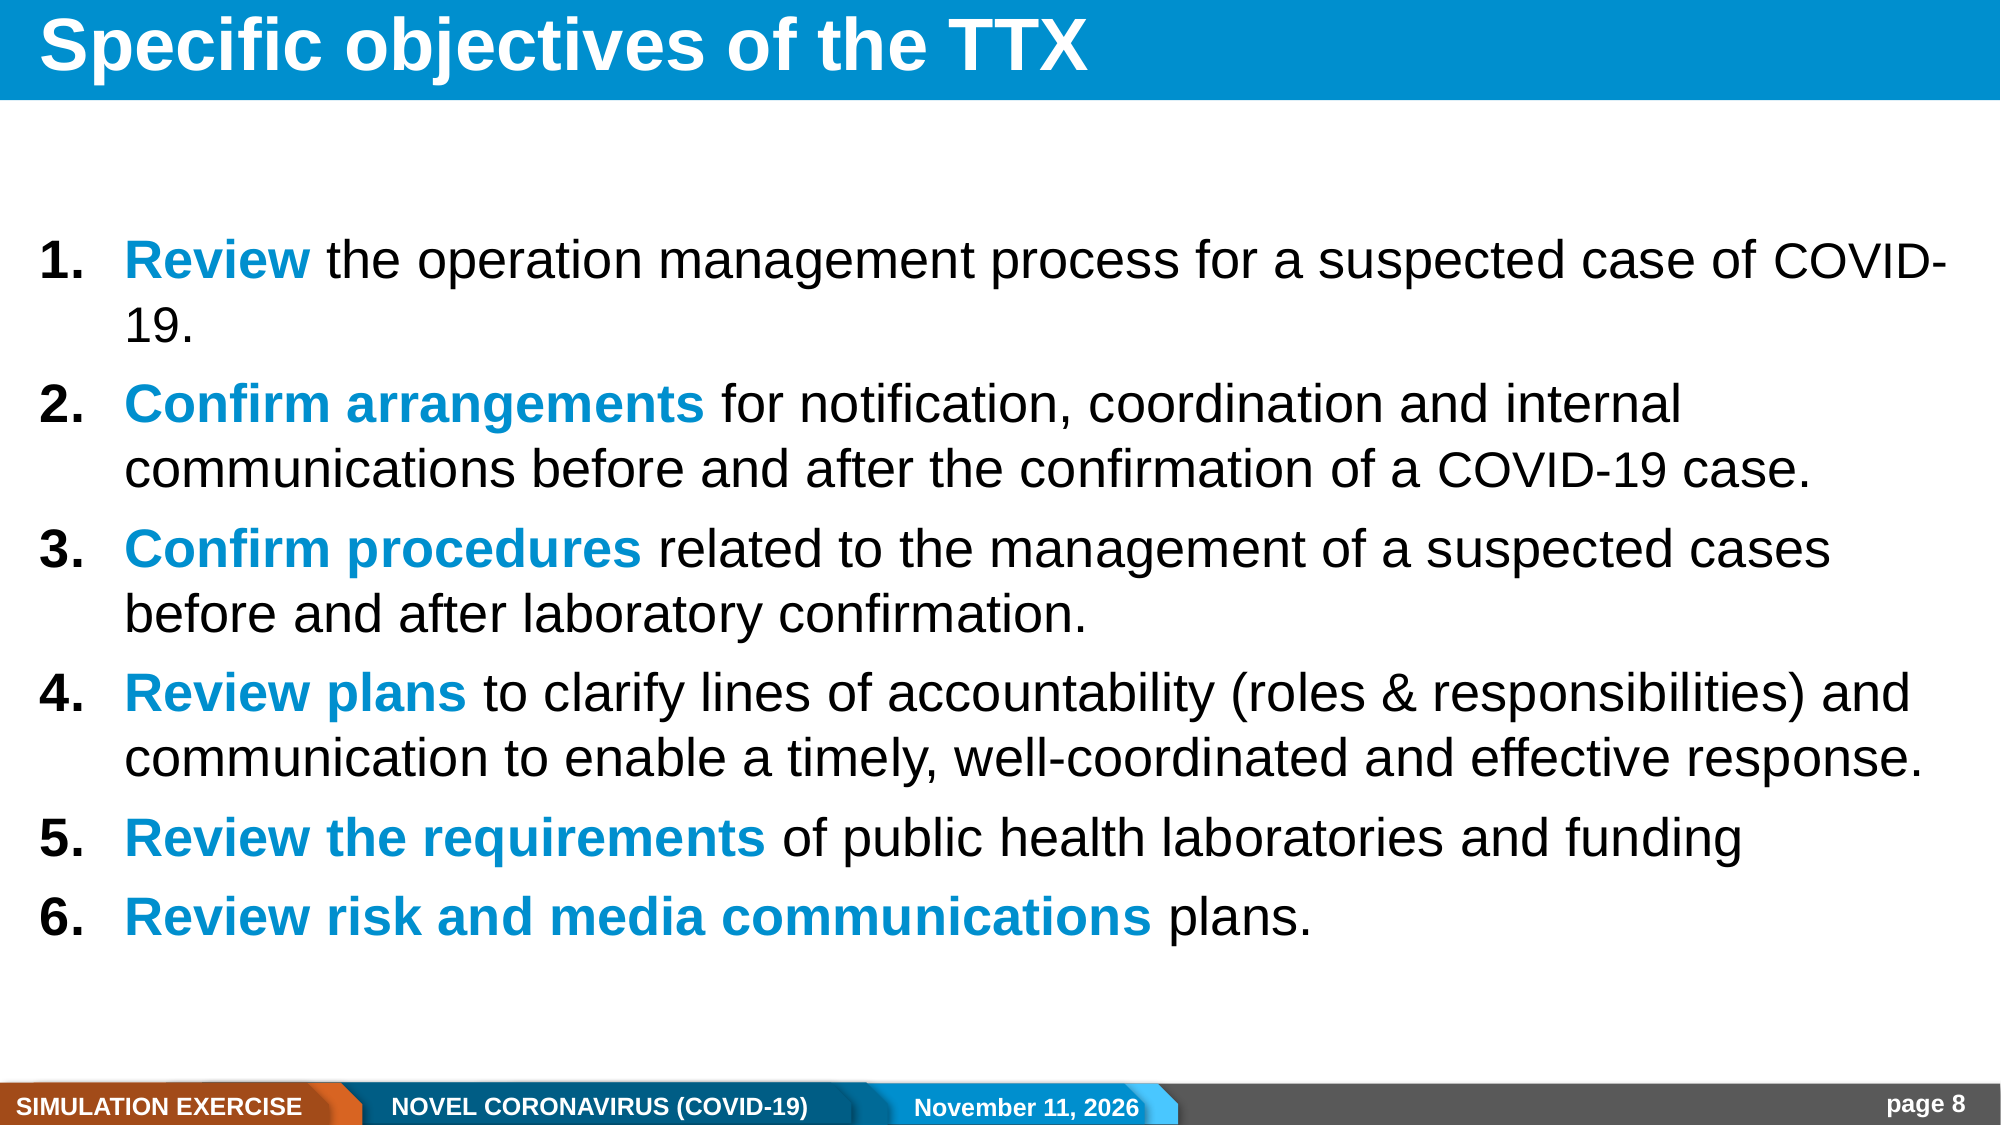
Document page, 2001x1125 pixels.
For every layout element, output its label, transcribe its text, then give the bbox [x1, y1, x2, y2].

title Specific objectives of the TTX [25, 0, 1750, 94]
list Review the operation management process for a suspected case of COVID-19. Confirm arrangements for notification, coordination and internal communications before and after the confirmation of a COVID-19 case. Confirm procedures related to the management of a suspected cases before and after laboratory confirmation. Review plans to clarify lines of accountability (roles & responsibilities) and communication to enable a timely, well-coordinated and effective response. Review the requirements of public health laboratories and funding Review risk and media communications plans. [25, 136, 1968, 1034]
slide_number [899, 1076, 1518, 1125]
